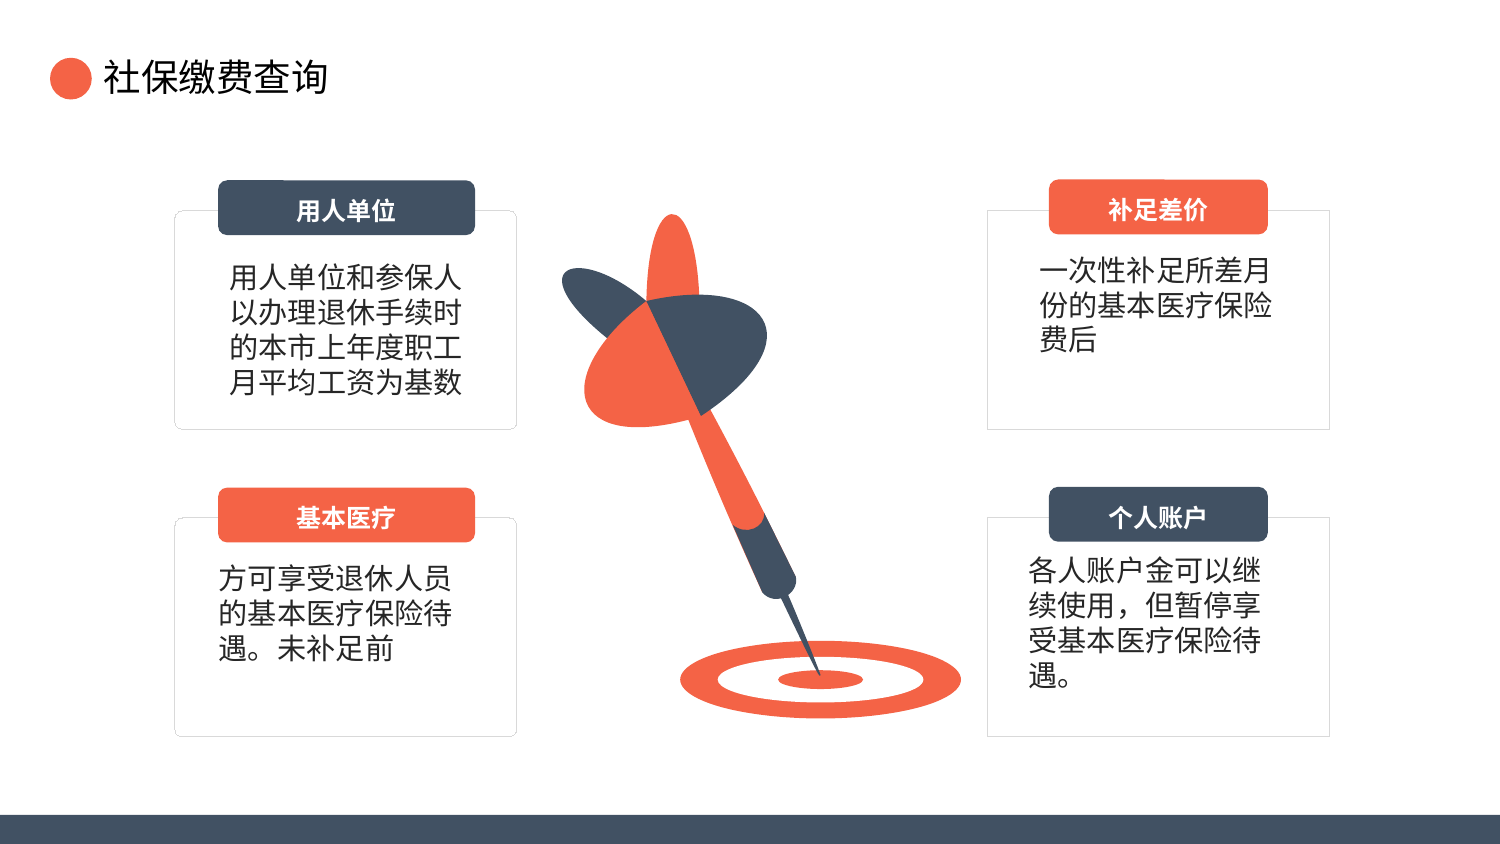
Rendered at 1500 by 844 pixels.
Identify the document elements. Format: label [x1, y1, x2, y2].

text_box [174, 180, 517, 737]
text_box [987, 179, 1330, 737]
text_box [574, 184, 962, 719]
